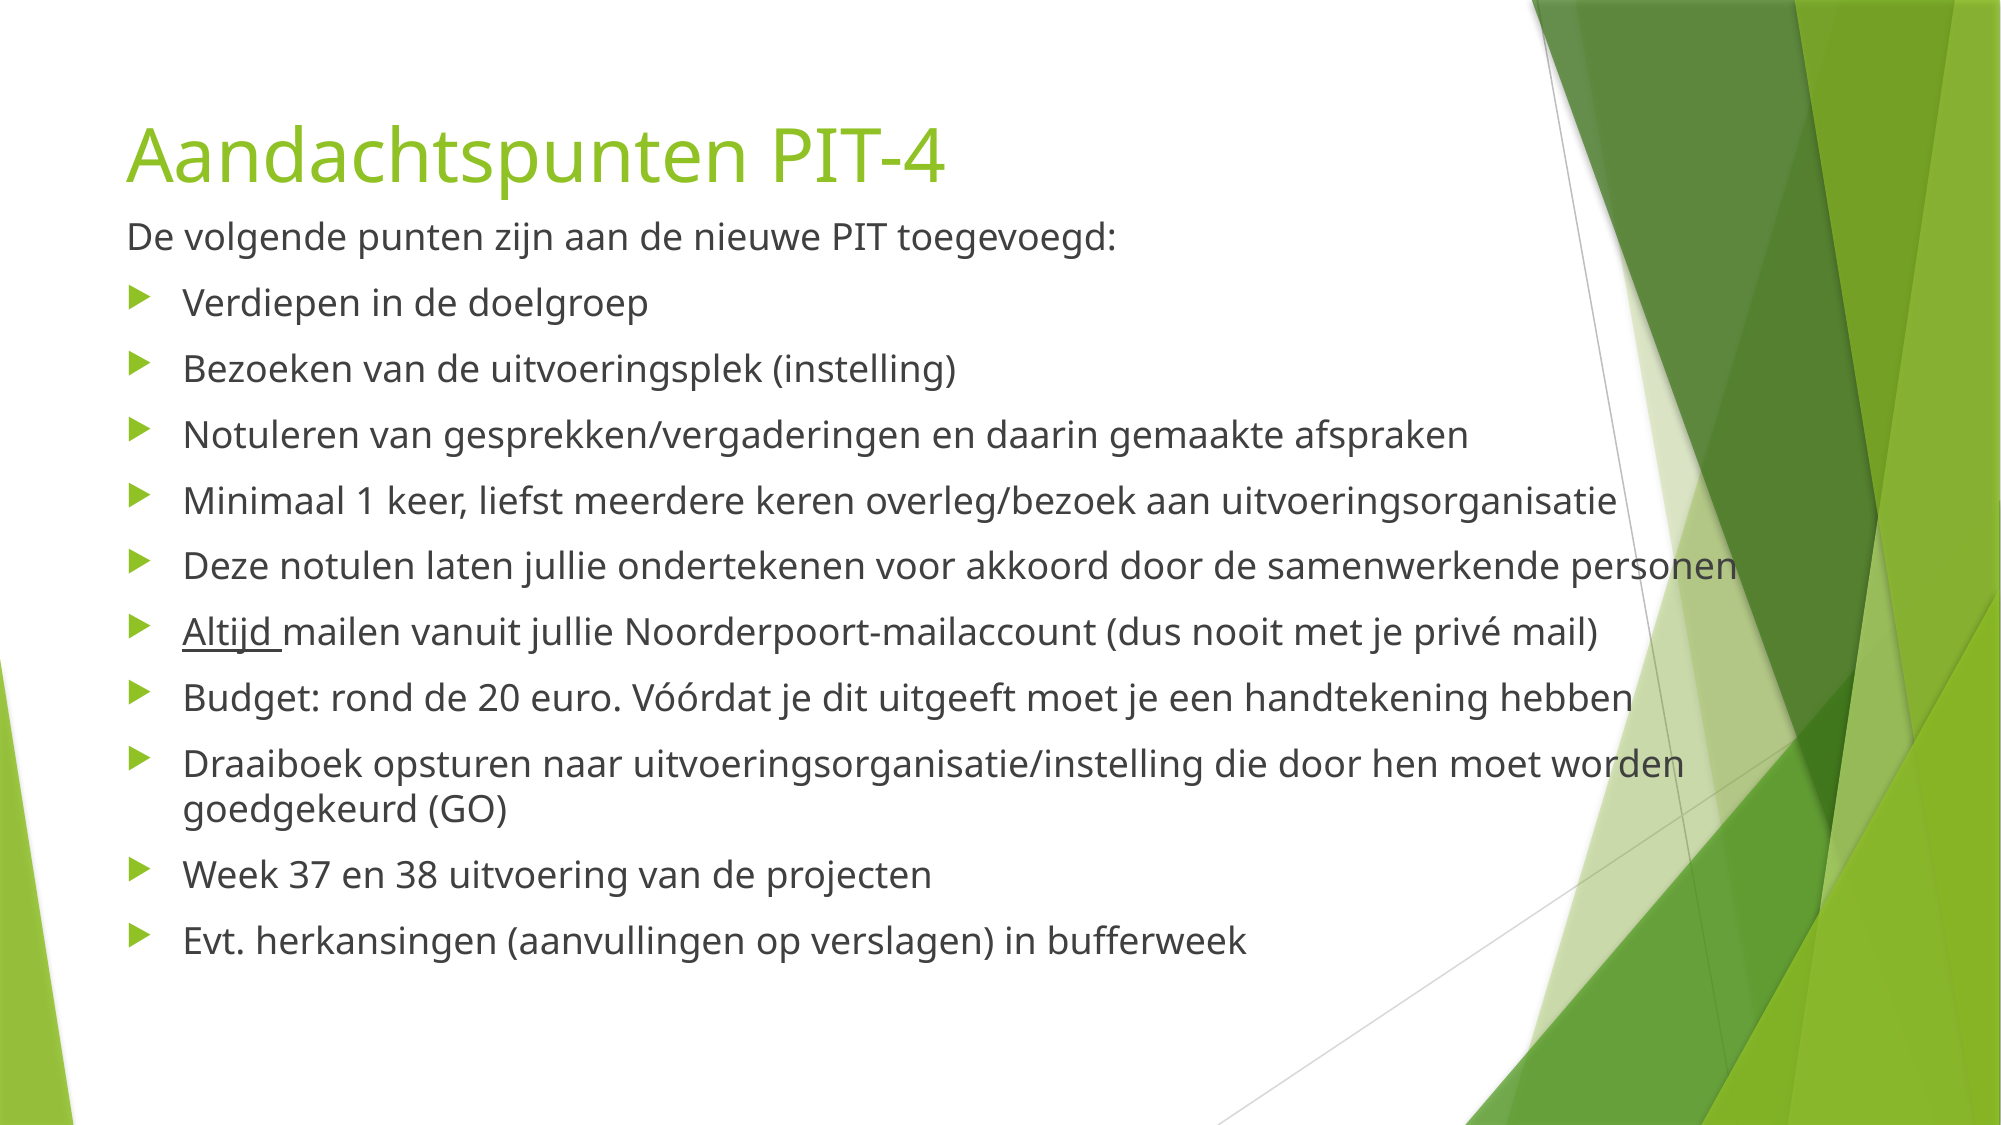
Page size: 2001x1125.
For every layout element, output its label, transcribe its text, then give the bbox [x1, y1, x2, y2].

list De volgende punten zijn aan de nieuwe PIT toegevoegd: Verdiepen in de doelgroep Bezoeken van de uitvoeringsplek (instelling) Notuleren van gesprekken/vergaderingen en daarin gemaakte afspraken Minimaal 1 keer, liefst meerdere keren overleg/bezoek aan uitvoeringsorganisatie Deze notulen laten jullie ondertekenen voor akkoord door de samenwerkende personen Altijd mailen vanuit jullie Noorderpoort-mailaccount (dus nooit met je privé mail) Budget: rond de 20 euro. Vóórdat je dit uitgeeft moet je een handtekening hebben Draaiboek opsturen naar uitvoeringsorganisatie/instelling die door hen moet worden goedgekeurd (GO) Week 37 en 38 uitvoering van de projecten Evt. herkansingen (aanvullingen op verslagen) in bufferweek [111, 205, 1935, 1043]
title Aandachtspunten PIT-4 [111, 99, 1522, 205]
text_box [980, 532, 1020, 592]
